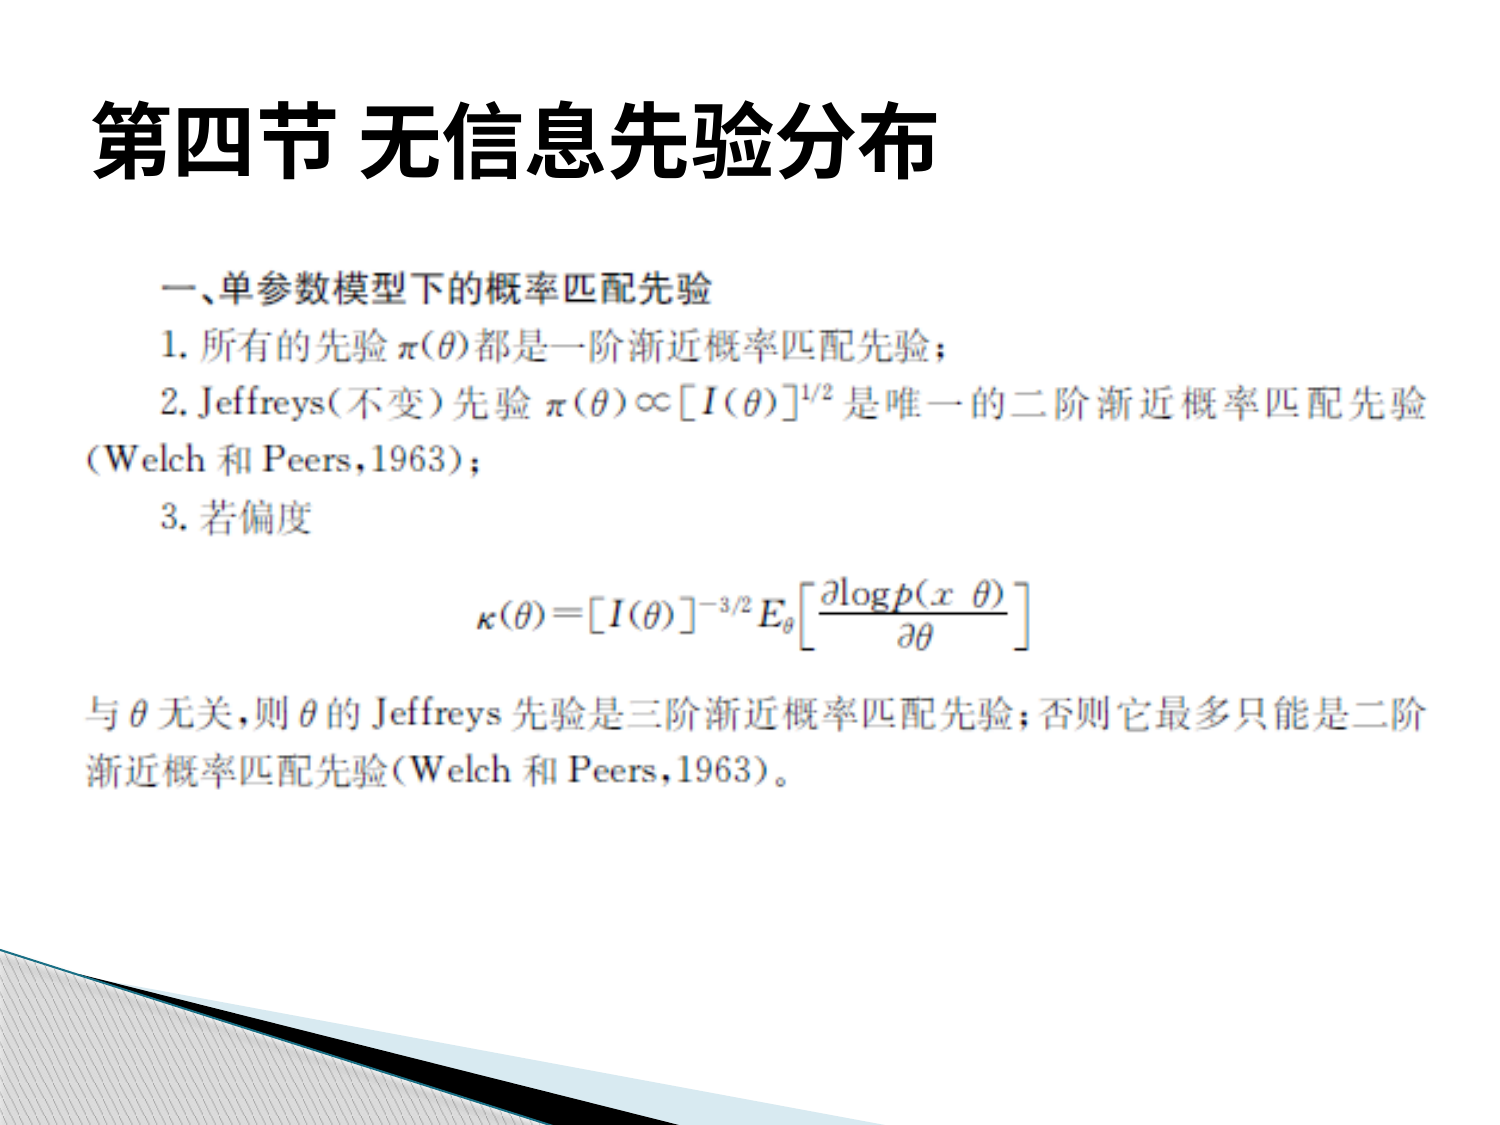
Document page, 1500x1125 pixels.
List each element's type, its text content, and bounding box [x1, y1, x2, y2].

title 第四节 无信息先验分布 [75, 45, 1425, 233]
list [46, 257, 1438, 798]
